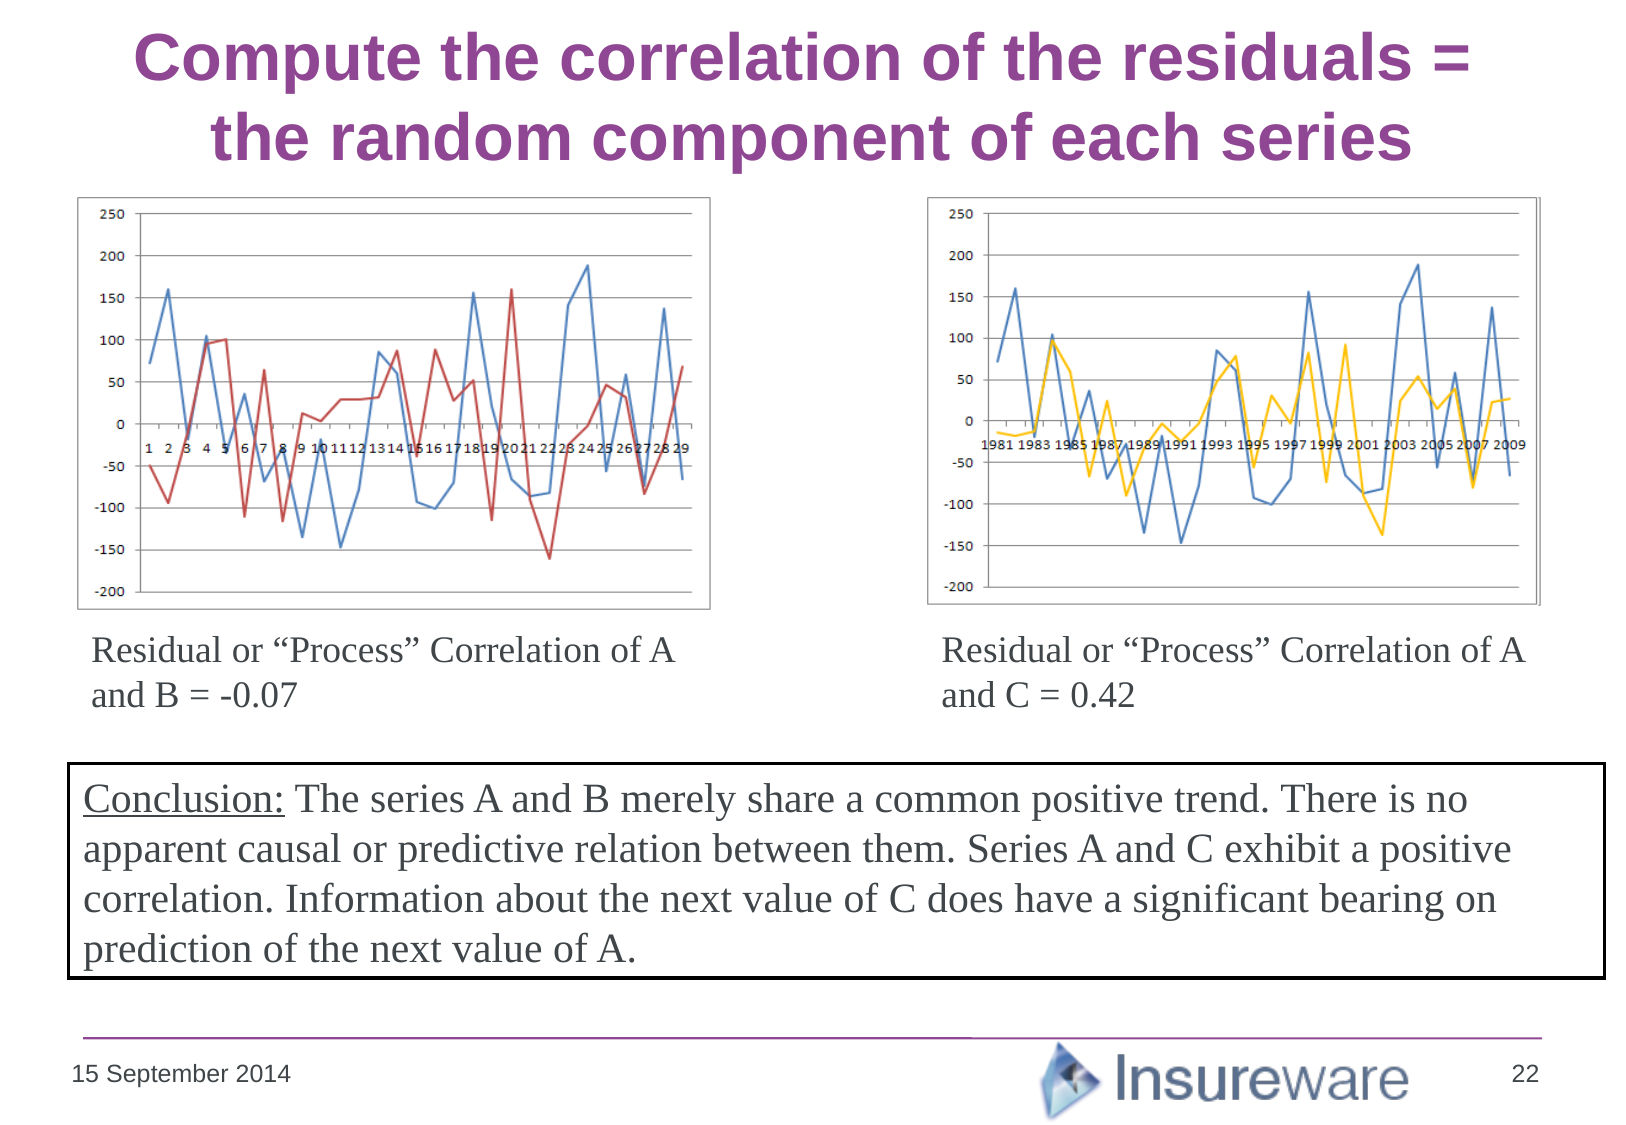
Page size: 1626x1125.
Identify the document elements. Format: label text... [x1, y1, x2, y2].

picture [926, 196, 1543, 607]
picture [1036, 1039, 1416, 1125]
text_box Residual or “Process” Correlation of A and B = -0.07 [76, 618, 711, 723]
slide_number 22 [1439, 1050, 1555, 1106]
text_box Conclusion: The series A and B merely share a common positive trend. There is no apparent causal or predictive relation between them. Series A and C exhibit a positive correlation. Information about the next value of C does have a significant bearing on prediction of the next value of A. [68, 763, 1605, 979]
title Compute the correlation of the residuals = the random component of each series [75, 0, 1550, 188]
text_box Residual or “Process” Correlation of A and C = 0.42 [926, 618, 1562, 723]
picture [75, 196, 712, 611]
